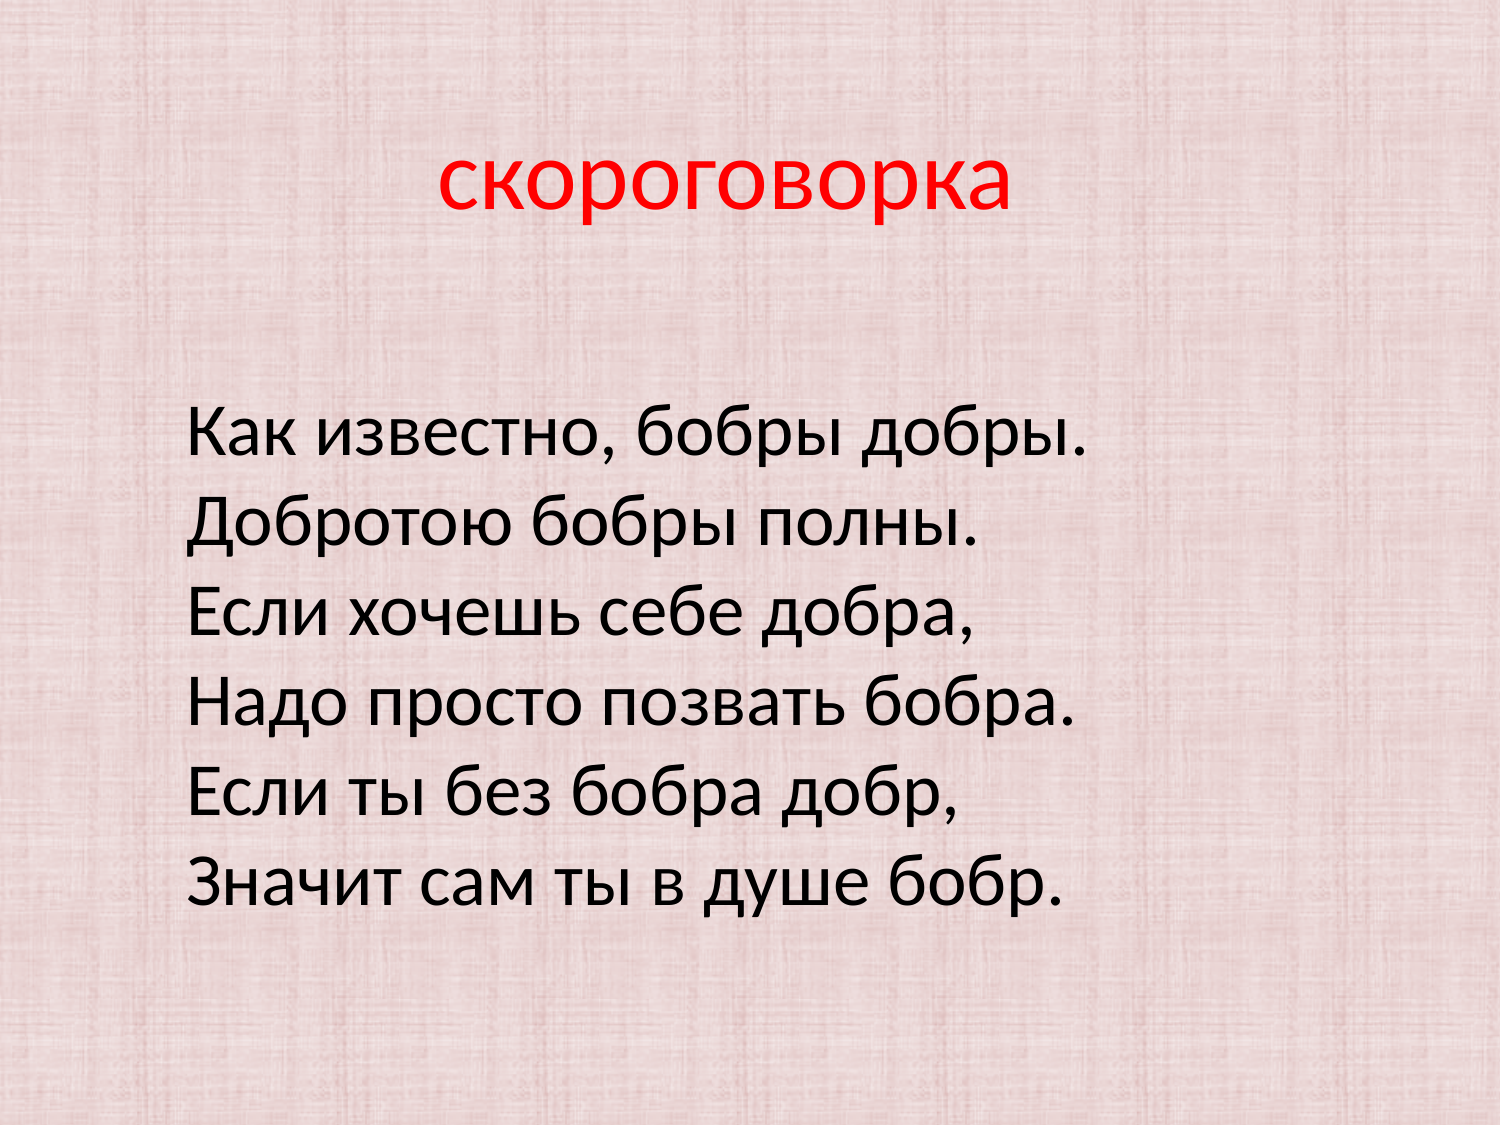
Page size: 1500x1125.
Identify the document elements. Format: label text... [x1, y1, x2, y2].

text_box скороговорка [422, 101, 1030, 237]
text_box Как известно, бобры добры. Добротою бобры полны. Если хочешь себе добра, Надо просто позвать бобра. Если ты без бобра добр, Значит сам ты в душе бобр. [171, 373, 1255, 929]
